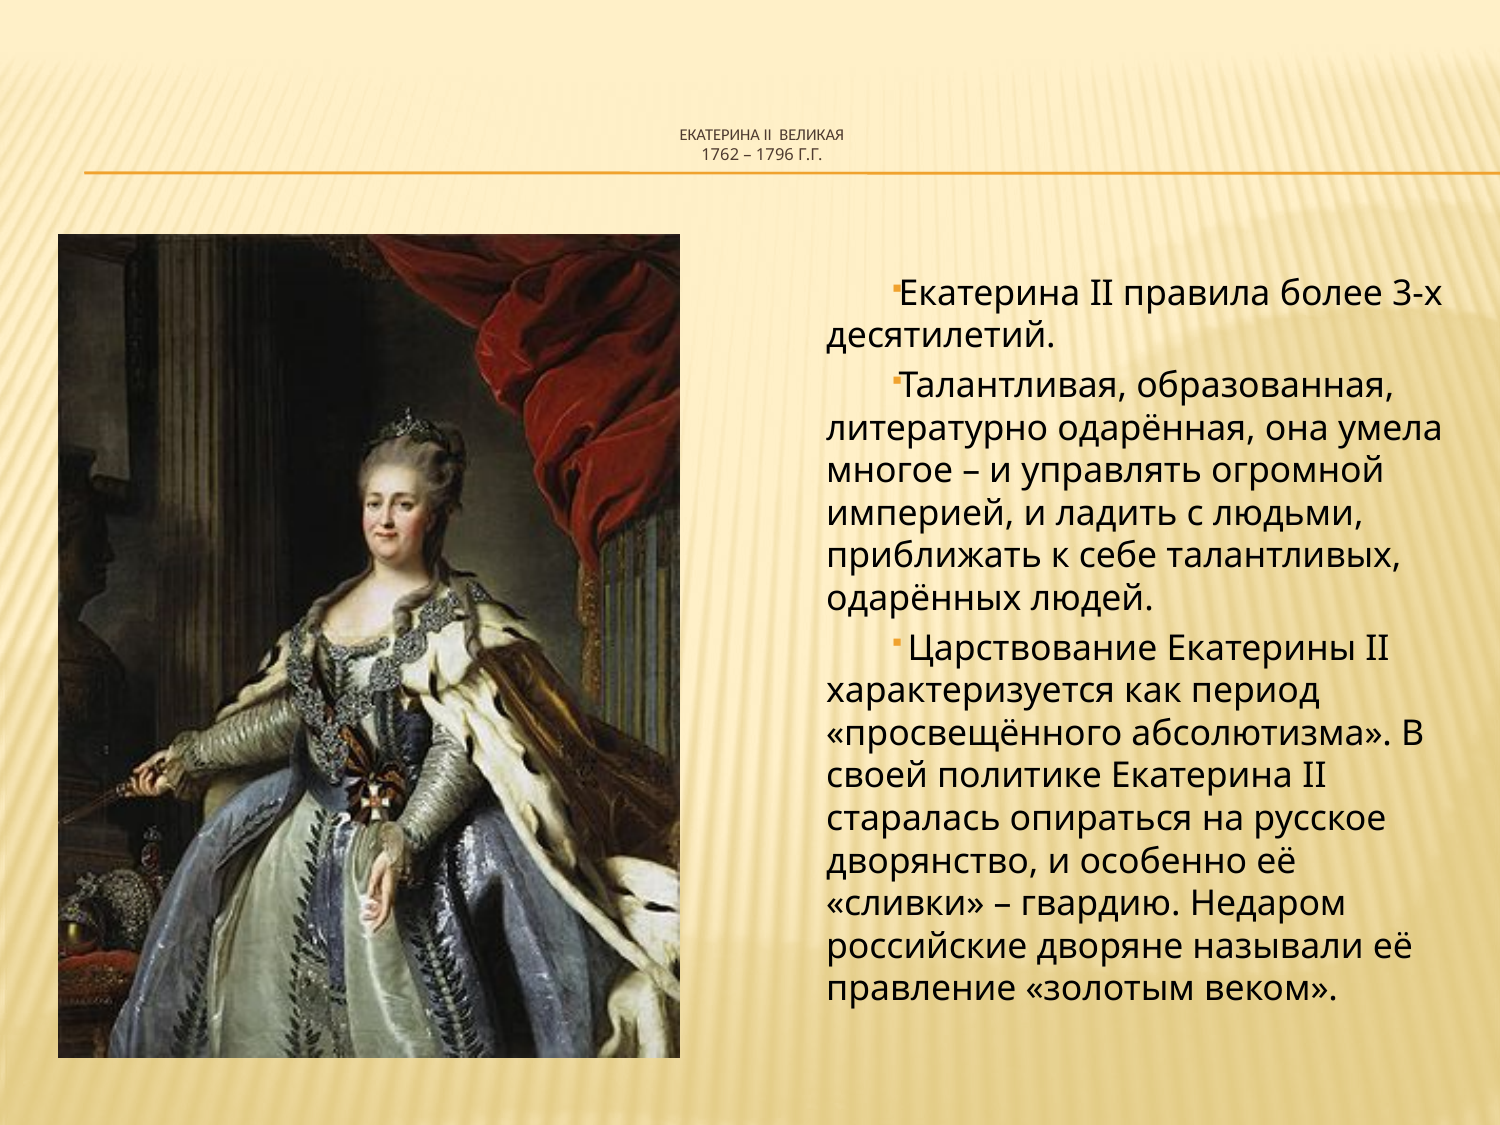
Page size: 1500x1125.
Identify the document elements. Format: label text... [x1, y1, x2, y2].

title Екатерина II Великая 1762 – 1796 г.г. [49, 75, 1475, 213]
list Екатерина II правила более 3-х десятилетий. Талантливая, образованная, литературно одарённая, она умела многое – и управлять огромной империей, и ладить с людьми, приближать к себе талантливых, одарённых людей. Царствование Екатерины II характеризуется как период «просвещённого абсолютизма». В своей политике Екатерина II старалась опираться на русское дворянство, и особенно её «сливки» – гвардию. Недаром российские дворяне называли её правление «золотым веком». [762, 262, 1475, 1038]
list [58, 234, 680, 1058]
